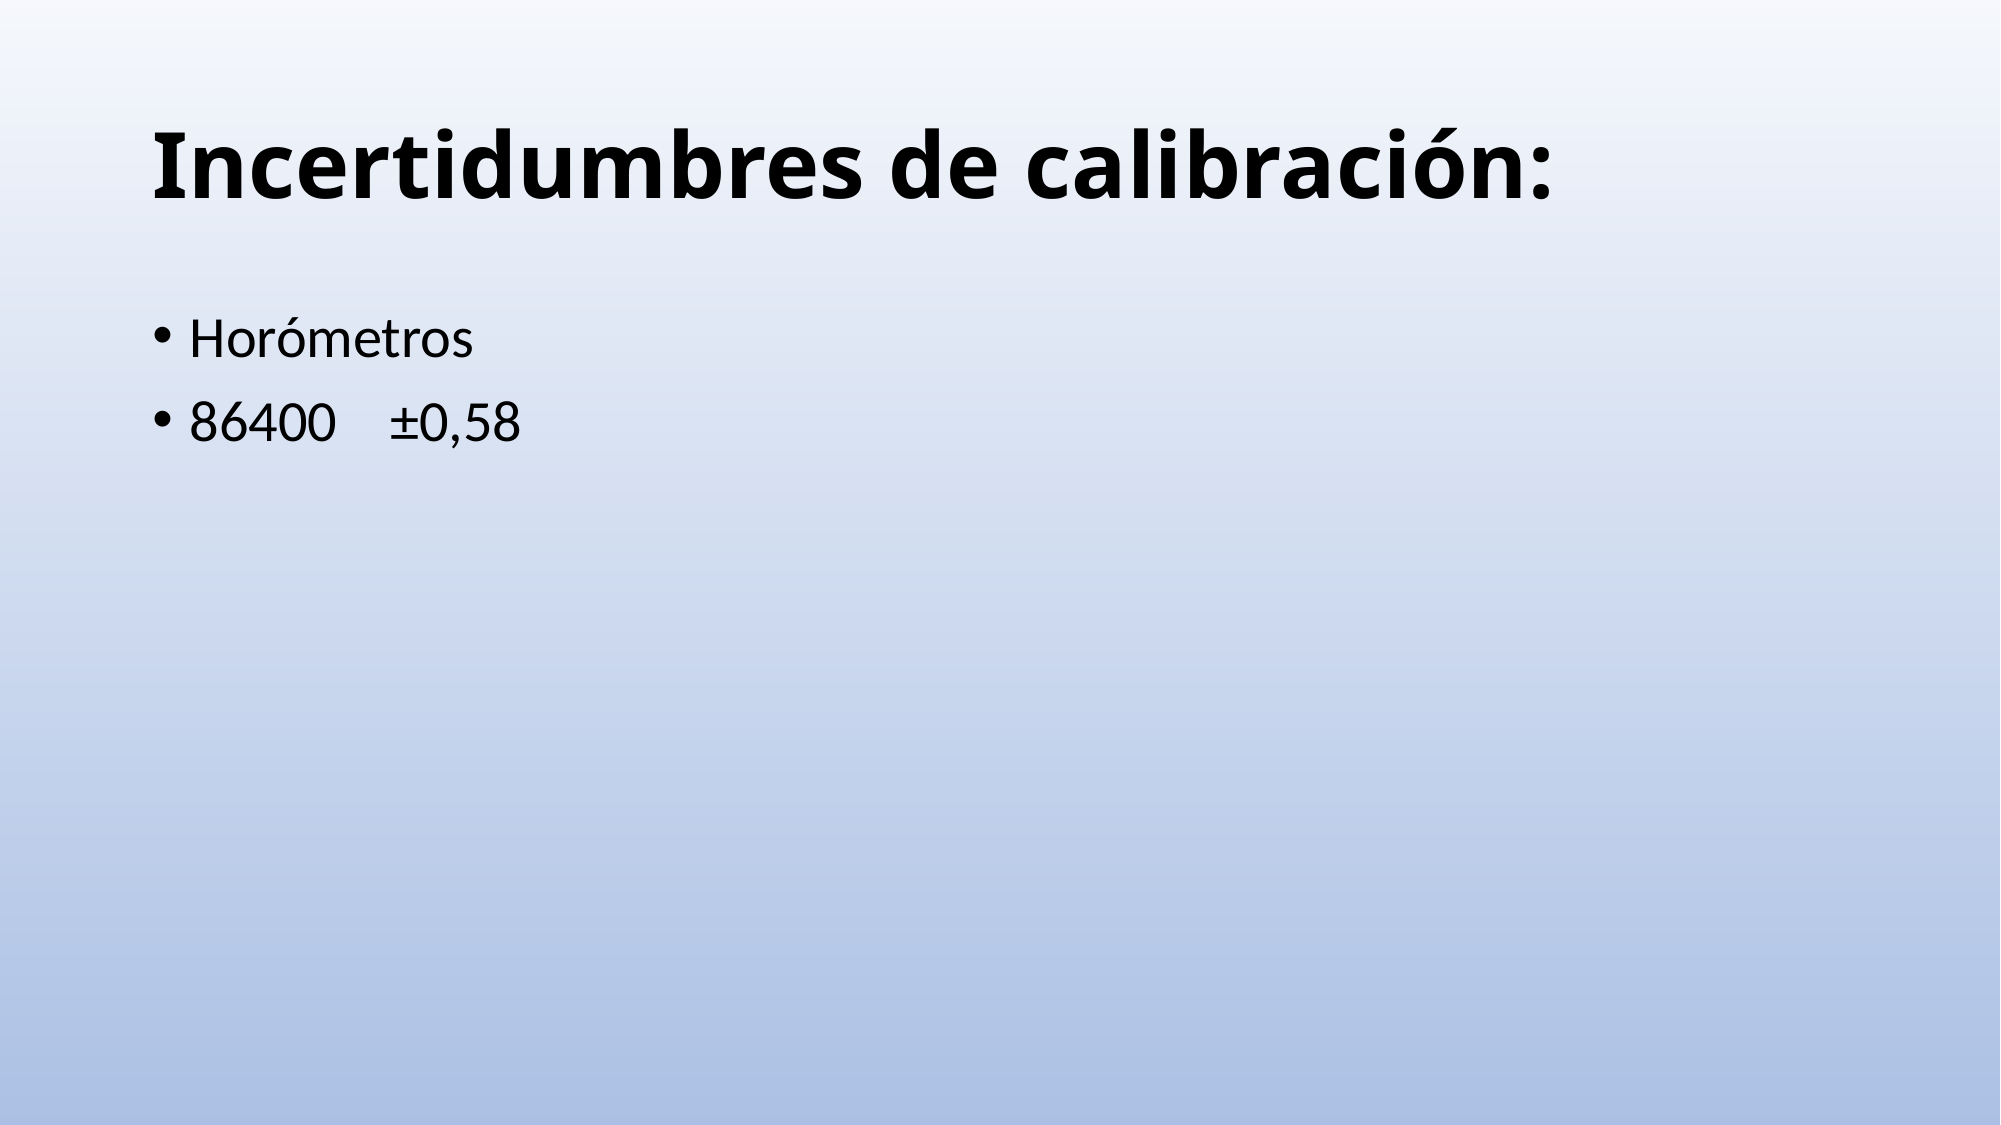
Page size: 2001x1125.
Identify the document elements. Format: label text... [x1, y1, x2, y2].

title Incertidumbres de calibración: [137, 59, 1863, 278]
list Horómetros 86400 ±0,58 [137, 299, 1863, 1014]
